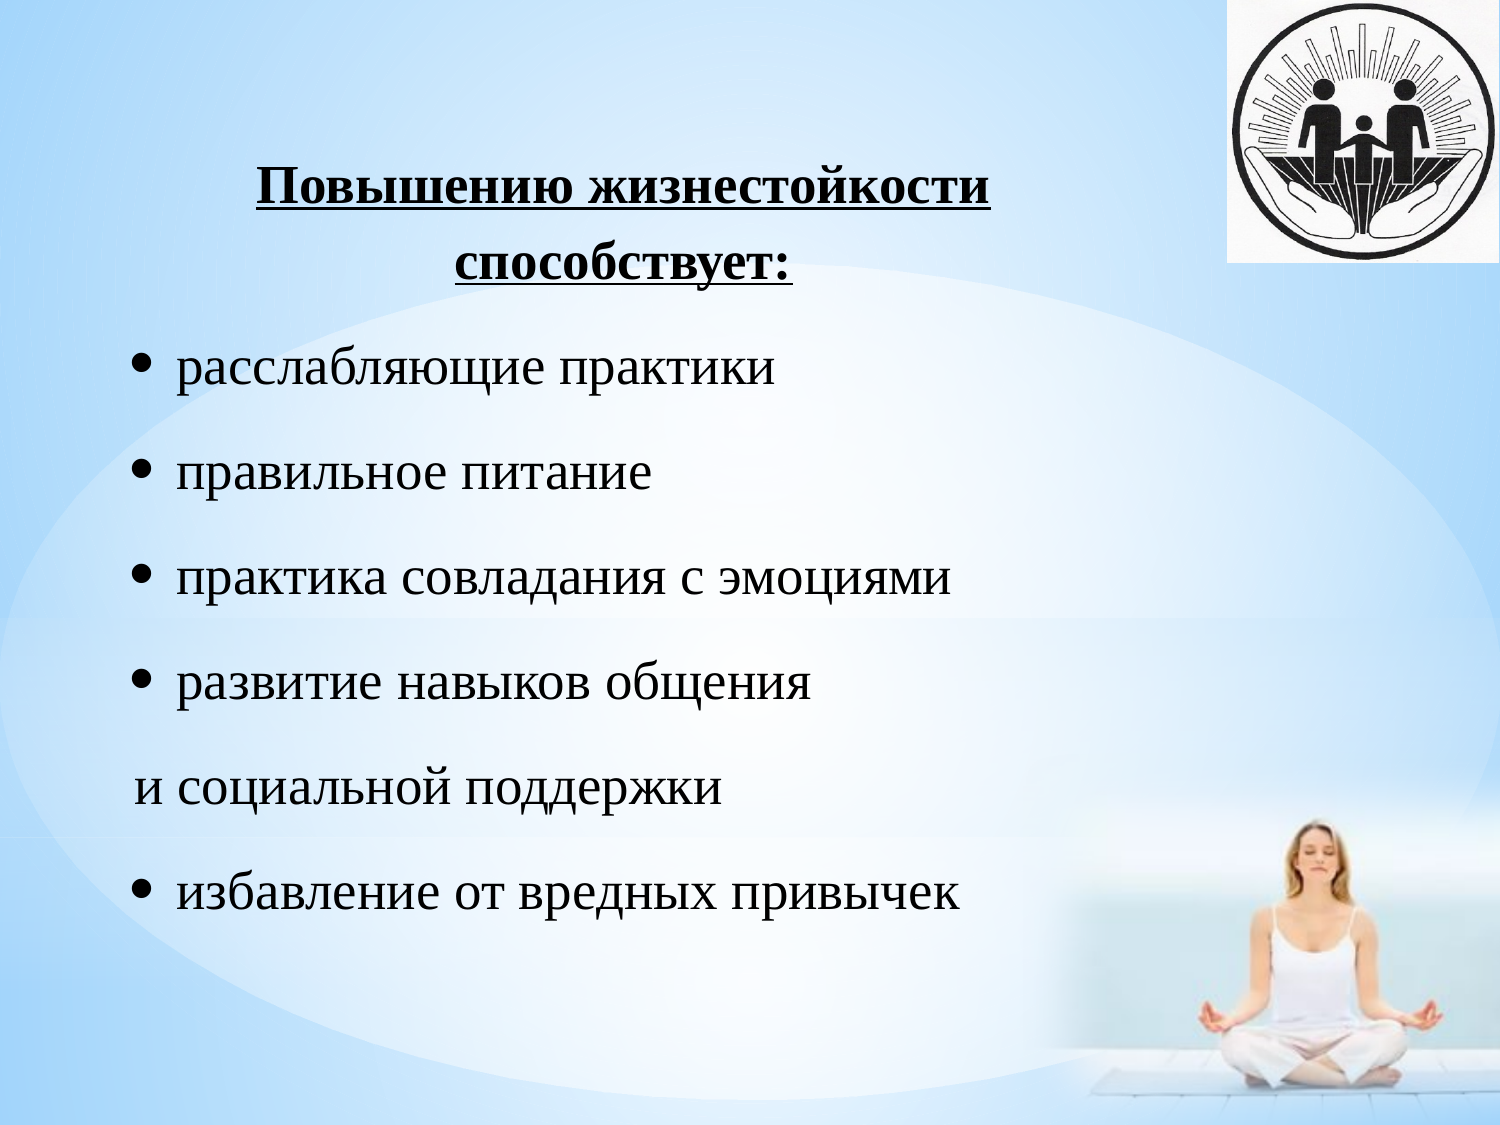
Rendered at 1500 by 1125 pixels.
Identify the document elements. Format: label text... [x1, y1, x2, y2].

list Повышению жизнестойкости способствует: расслабляющие практики правильное питание практика совладания с эмоциями развитие навыков общения и социальной поддержки избавление от вредных привычек [112, 131, 1128, 929]
picture [1226, 0, 1500, 263]
picture [1021, 750, 1500, 1125]
